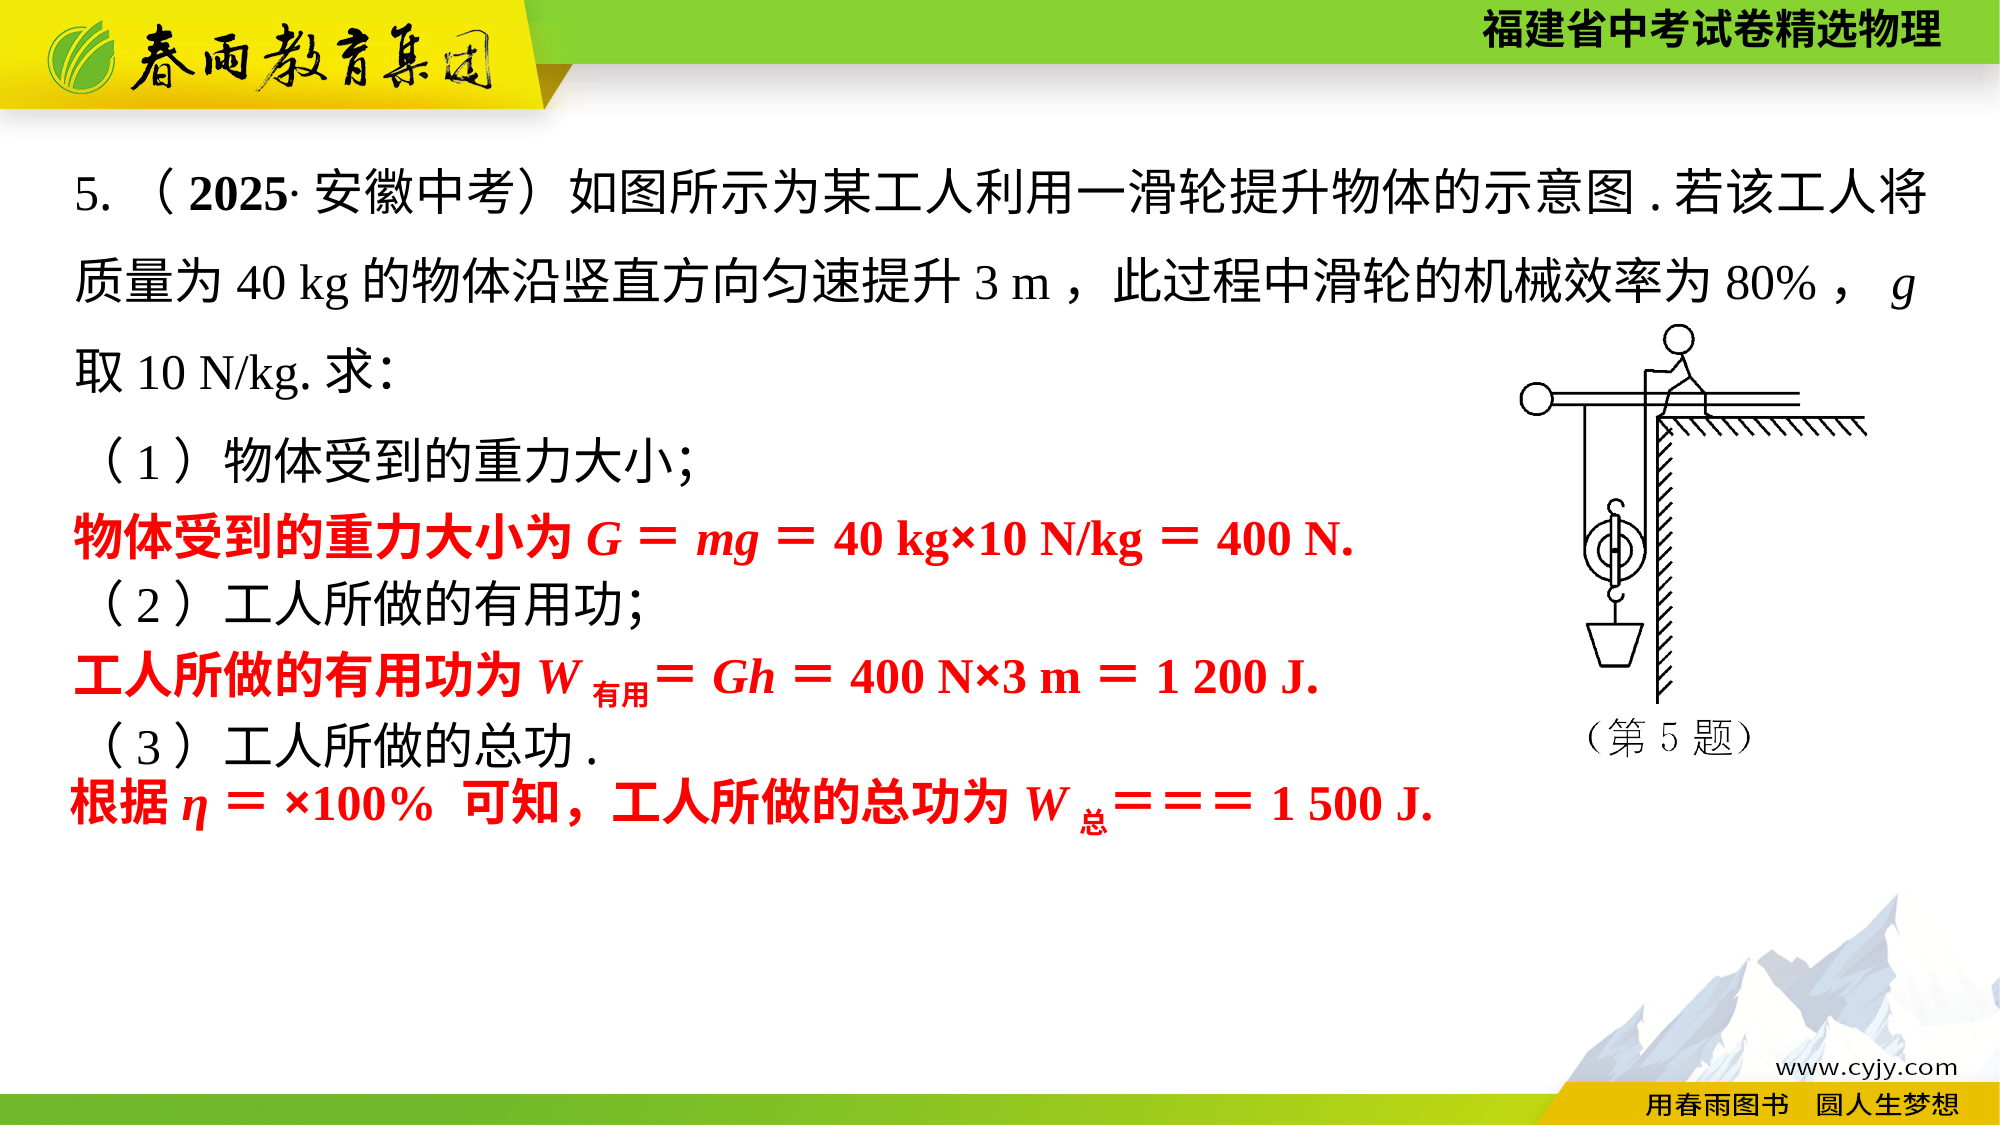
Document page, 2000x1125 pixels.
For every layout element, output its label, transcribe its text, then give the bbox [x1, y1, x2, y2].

text_box 物体受到的重力大小为G＝mg＝40 kg×10 N/kg＝400 N. [59, 467, 1465, 573]
list 5.（2025∙安徽中考）如图所示为某工人利用一滑轮提升物体的示意图.若该工人将质量为40 kg的物体沿竖直方向匀速提升3 m，此过程中滑轮的机械效率为80%，g取10 N/kg.求： （1）物体受到的重力大小； （2）工人所做的有用功； （3）工人所做的总功. [59, 122, 1944, 842]
picture [0, 0, 2000, 1125]
text_box 工人所做的有用功为W有用＝Gh＝400 N×3 m＝1 200 J. [59, 601, 1445, 719]
